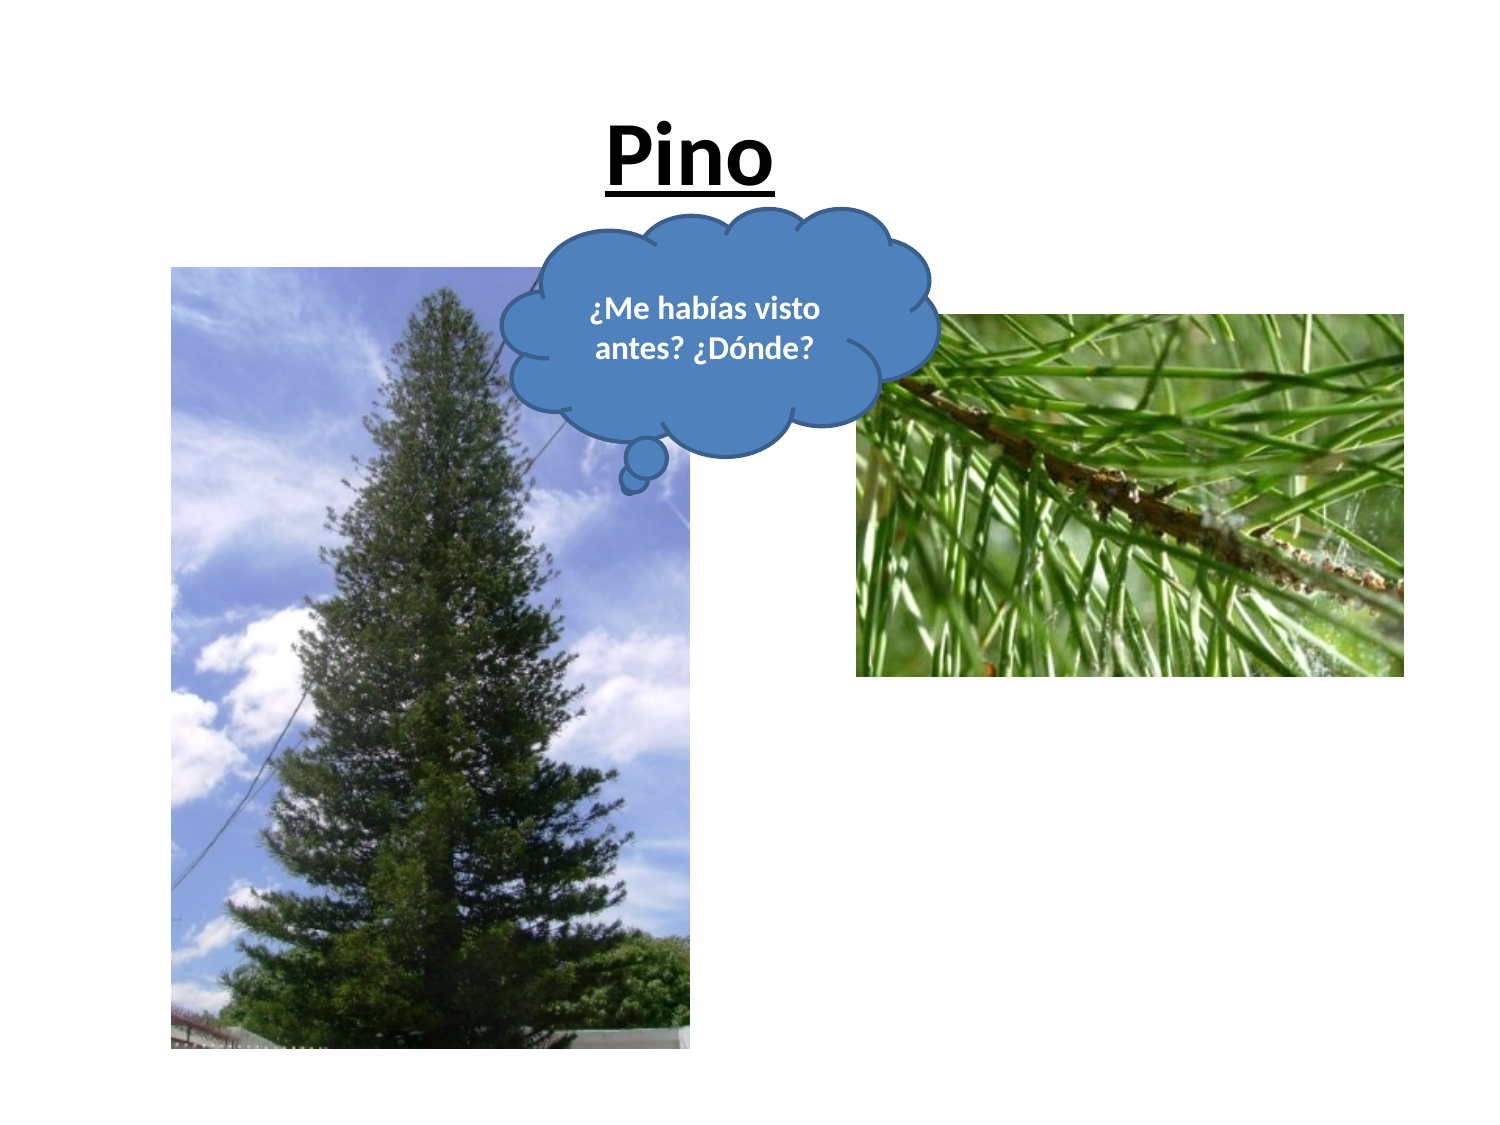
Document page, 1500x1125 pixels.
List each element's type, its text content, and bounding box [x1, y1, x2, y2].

picture [170, 266, 691, 1049]
text_box ¿Me habías visto antes? ¿Dónde? [542, 206, 938, 460]
picture [855, 314, 1404, 678]
title Pino [113, 54, 1267, 243]
